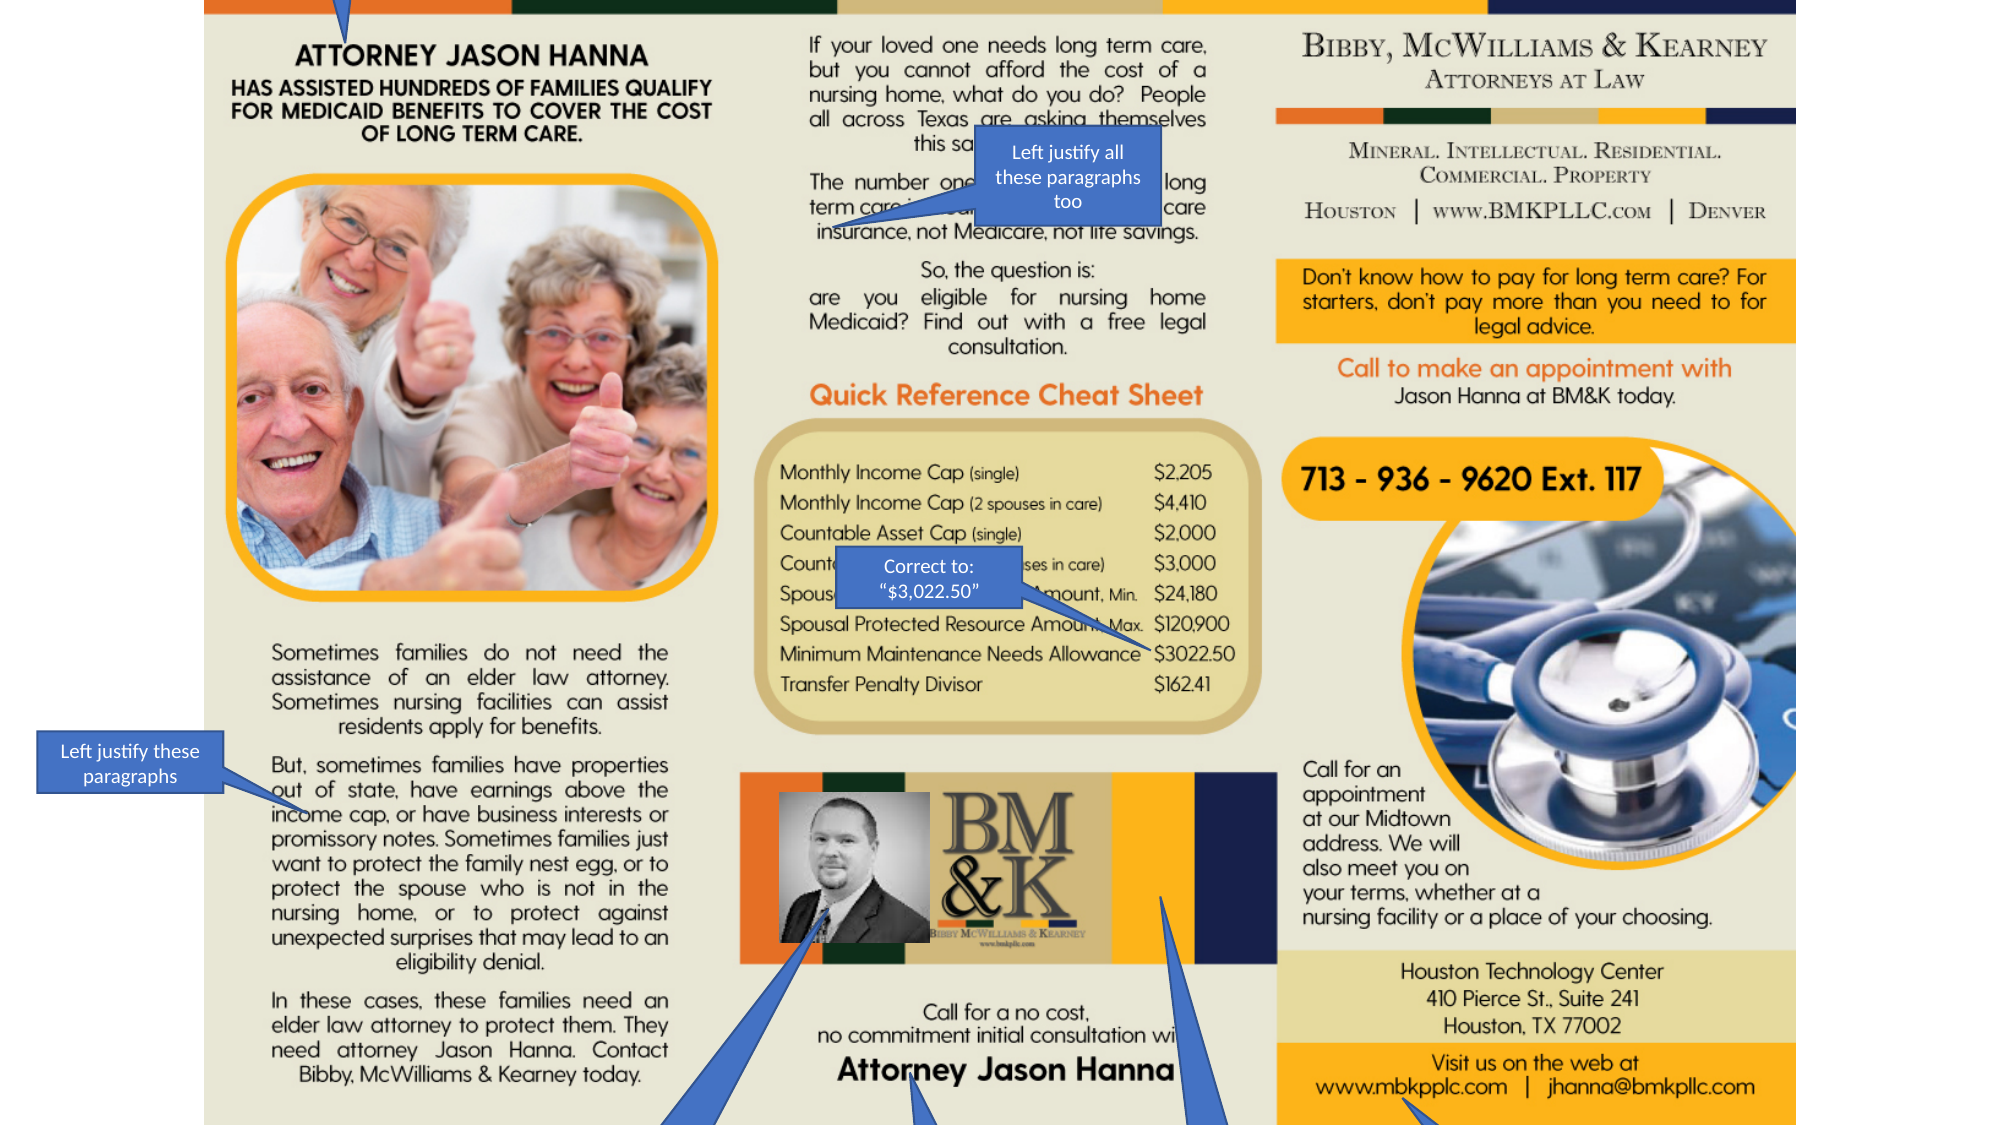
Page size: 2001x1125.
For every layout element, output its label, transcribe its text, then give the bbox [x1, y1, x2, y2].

text_box Left justify these paragraphs [36, 730, 204, 794]
picture [204, 0, 1796, 1125]
